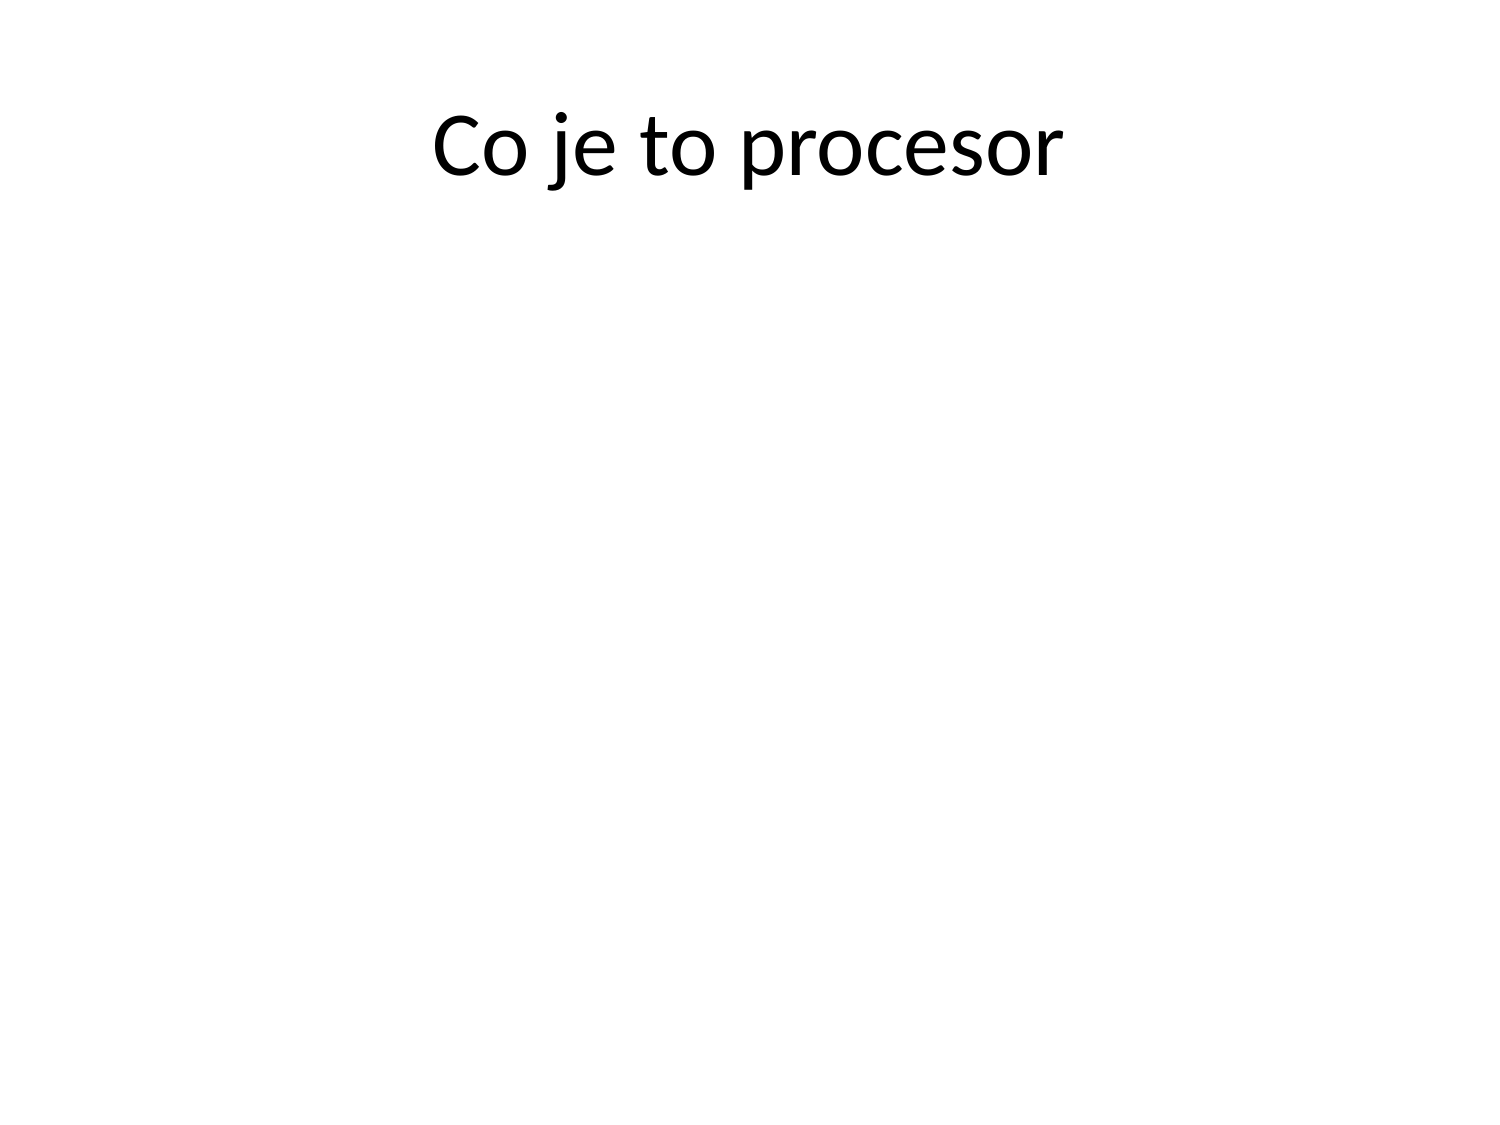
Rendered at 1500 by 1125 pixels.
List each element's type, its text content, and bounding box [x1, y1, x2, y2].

title Co je to procesor [75, 45, 1425, 233]
